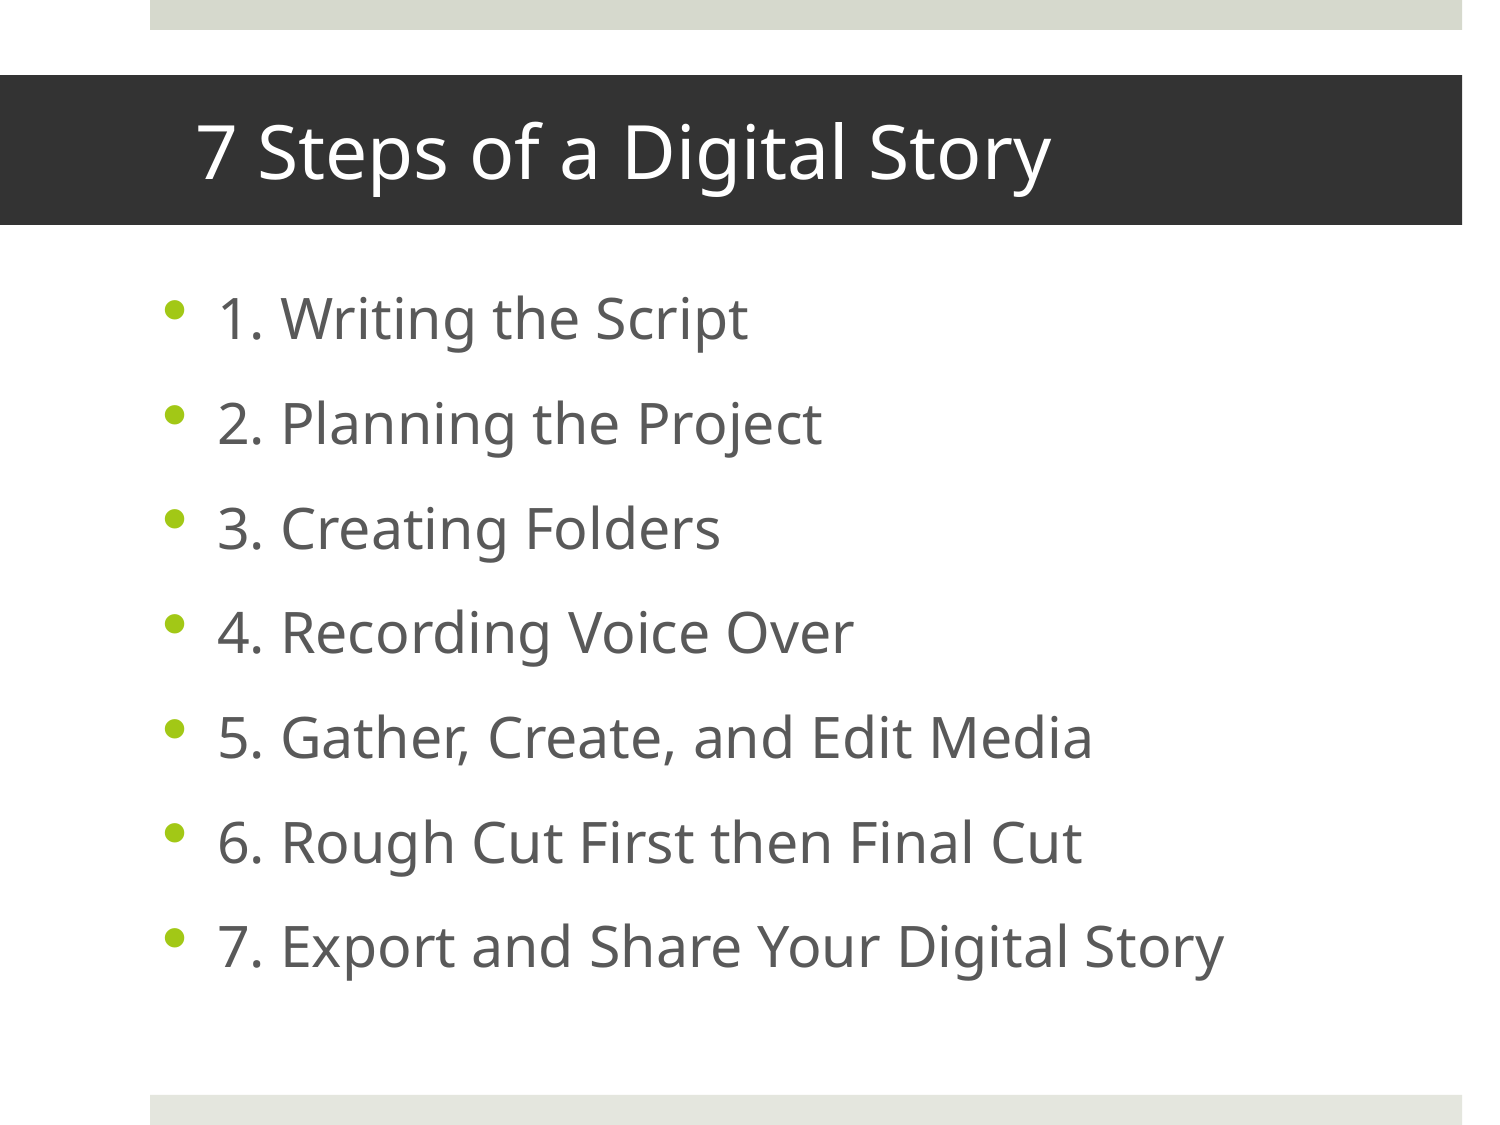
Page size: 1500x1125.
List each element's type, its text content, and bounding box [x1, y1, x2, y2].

list 1. Writing the Script 2. Planning the Project 3. Creating Folders 4. Recording Voice Over 5. Gather, Create, and Edit Media 6. Rough Cut First then Final Cut 7. Export and Share Your Digital Story [150, 275, 1425, 988]
title 7 Steps of a Digital Story [0, 75, 1463, 225]
